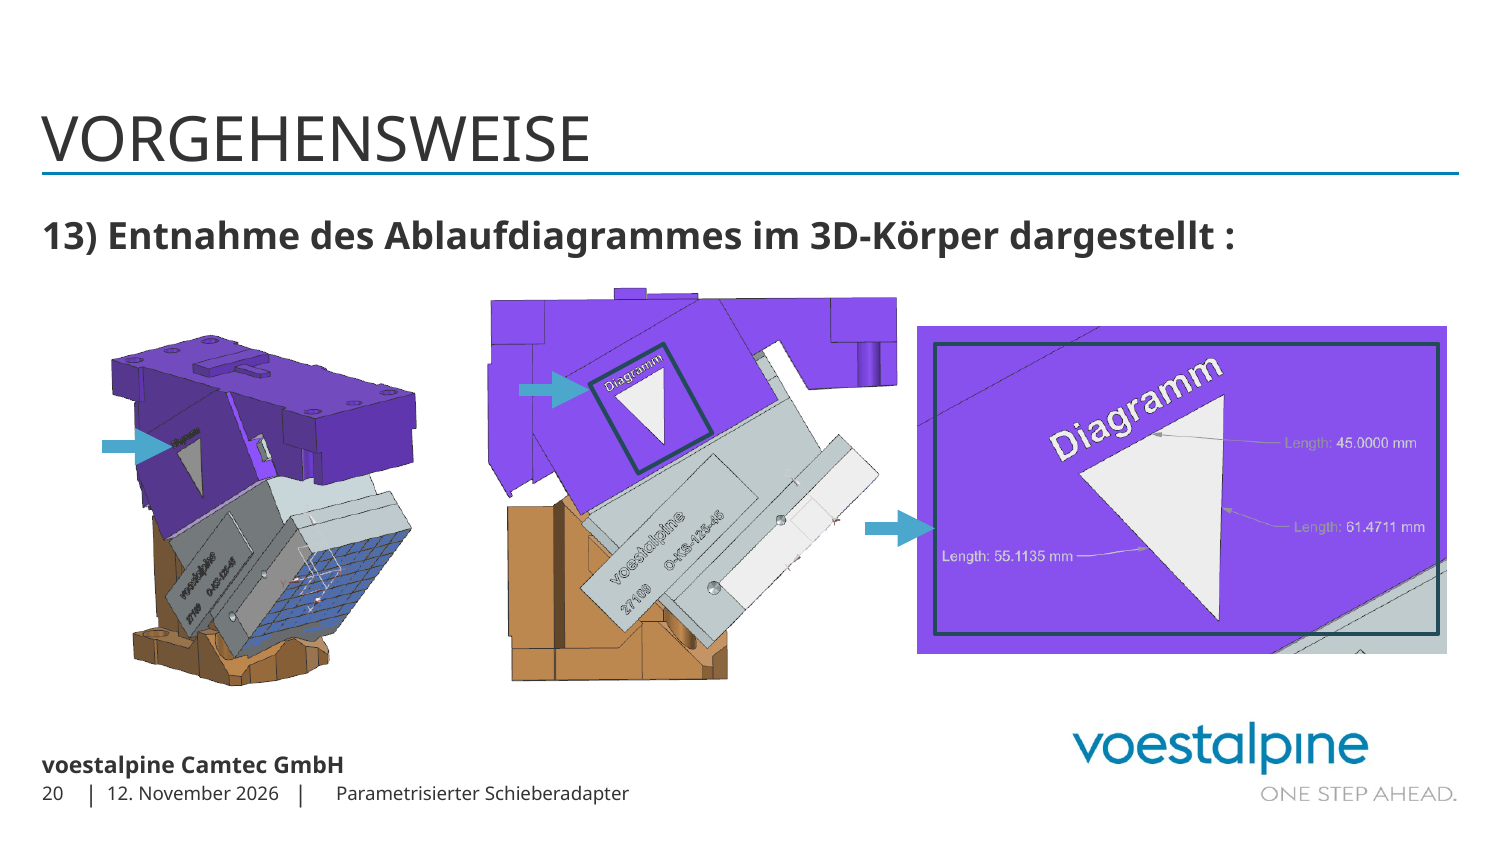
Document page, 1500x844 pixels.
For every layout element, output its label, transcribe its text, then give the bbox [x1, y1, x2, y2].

picture [477, 270, 1448, 694]
slide_number 20 [41, 772, 89, 818]
title VORGEHENSWEISE [41, 28, 1459, 175]
picture [101, 325, 427, 694]
picture [1052, 700, 1500, 844]
list 13) Entnahme des Ablaufdiagrammes im 3D-Körper dargestellt : [41, 209, 1459, 709]
slide_number 11. März 2025 [89, 772, 297, 818]
footer Parametrisierter Schieberadapter [321, 772, 1005, 818]
